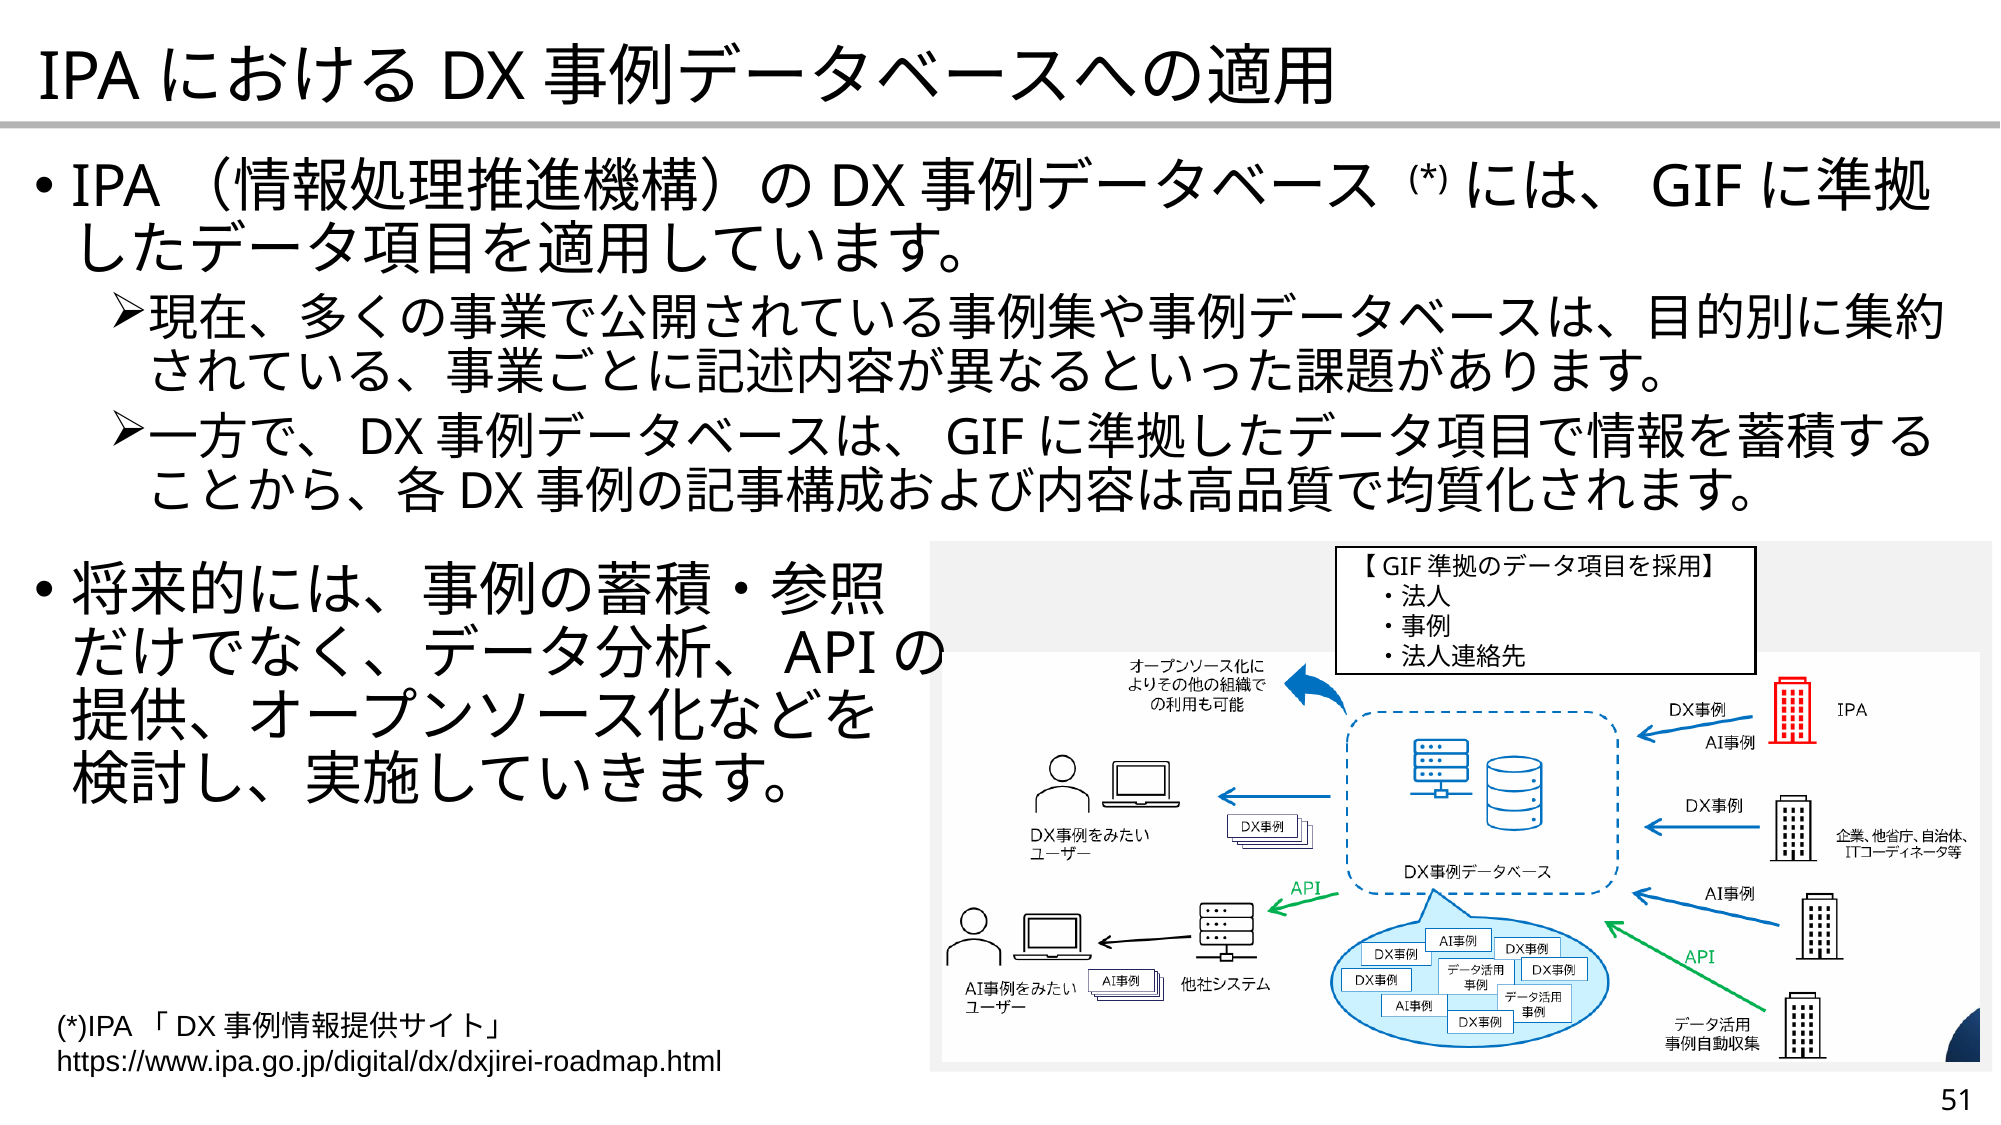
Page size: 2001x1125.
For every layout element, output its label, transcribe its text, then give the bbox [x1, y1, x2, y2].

text_box 【GIF準拠のデータ項目を採用】 ・法人 ・事例 ・法人連絡先 [1335, 546, 1757, 652]
picture [942, 652, 1980, 1062]
slide_number 51 [1881, 1073, 1989, 1124]
text_box IPAにおけるDX事例データベースへの適用 [23, 34, 1910, 121]
text_box IPA（情報処理推進機構）のDX事例データベース (*)には、GIFに準拠したデータ項目を適用しています。 現在、多くの事業で公開されている事例集や事例データベースは、目的別に集約されている、事業ごとに記述内容が異なるといった課題があります。 一方で、DX事例データベースは、GIFに準拠したデータ項目で情報を蓄積することから、各DX事例の記事構成および内容は高品質で均質化されます。 将来的には、事例の蓄積・参照 だけでなく、データ分析、APIの 提供、オープンソース化などを 検討し、実施していきます。 [19, 149, 1969, 896]
text_box (*)IPA「DX事例情報提供サイト」 https://www.ipa.go.jp/digital/dx/dxjirei-roadmap.html [41, 999, 871, 1093]
text_box [929, 540, 1993, 1073]
